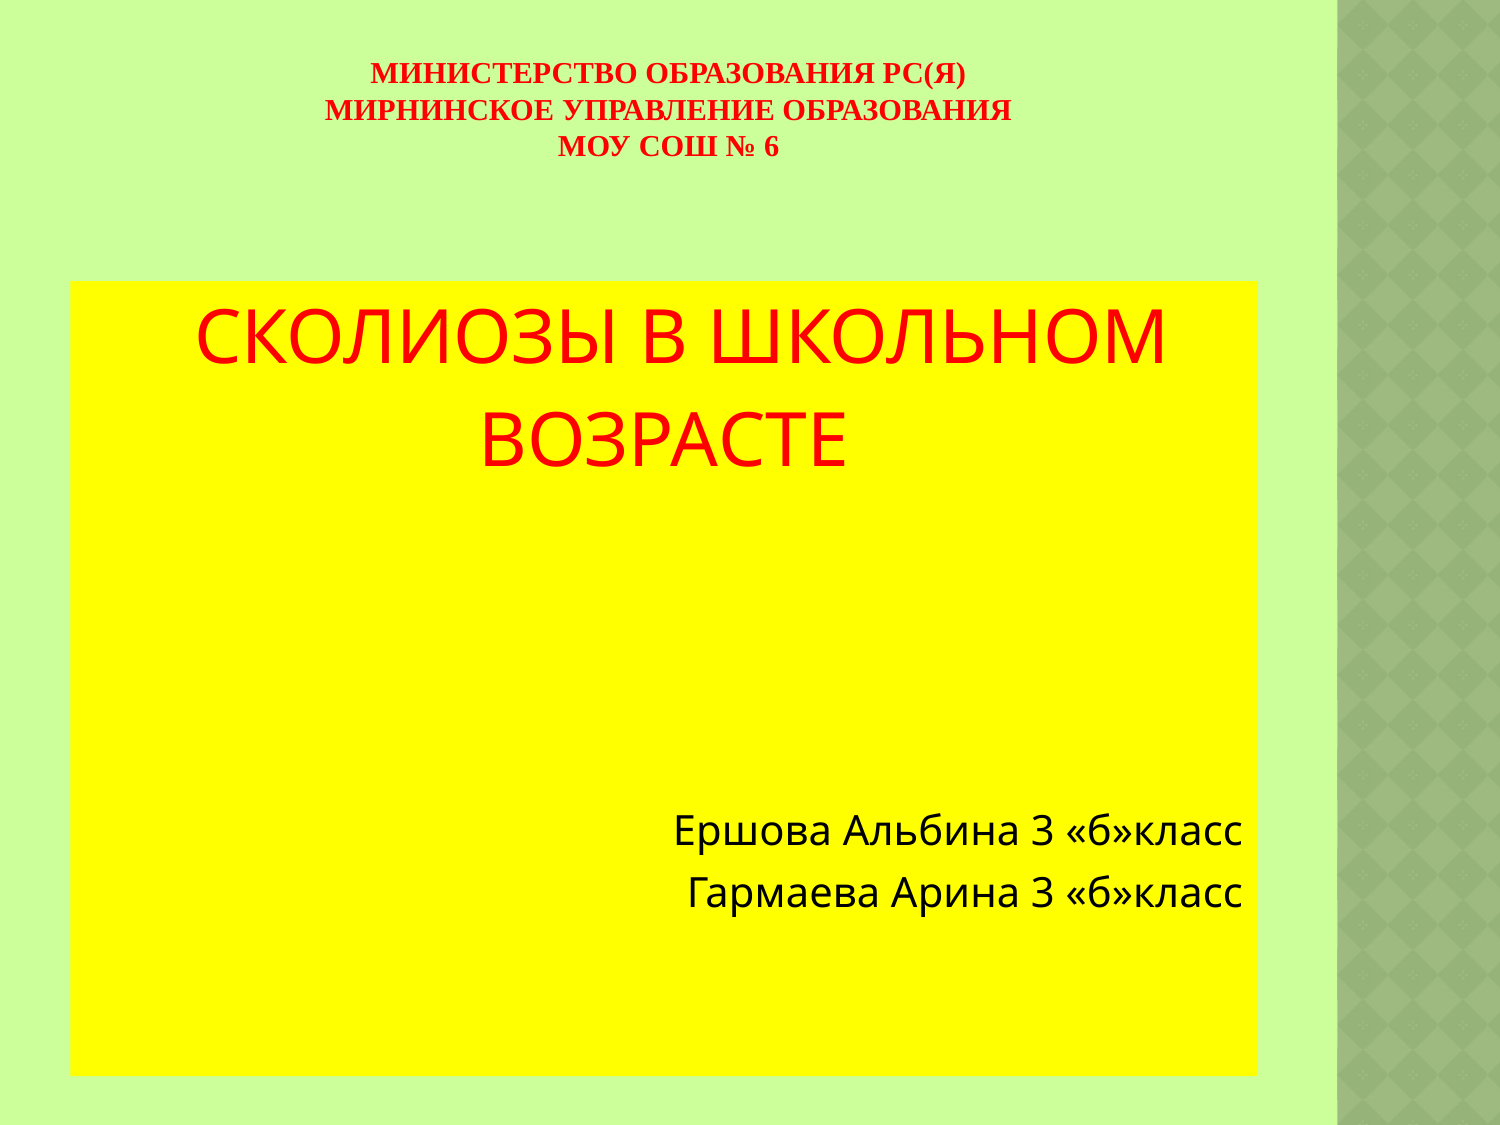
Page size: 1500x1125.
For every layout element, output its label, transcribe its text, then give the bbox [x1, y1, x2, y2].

list СКОЛИОЗЫ В ШКОЛЬНОМ ВОЗРАСТЕ Ершова Альбина 3 «б»класс Гармаева Арина 3 «б»класс [70, 281, 1258, 1077]
title МИНИСТЕРСТВО ОБРАЗОВАНИЯ РС(Я) МИРНИНСКОЕ УПРАВЛЕНИЕ ОБРАЗОВАНИЯ МОУ СОШ № 6 [75, 52, 1263, 200]
